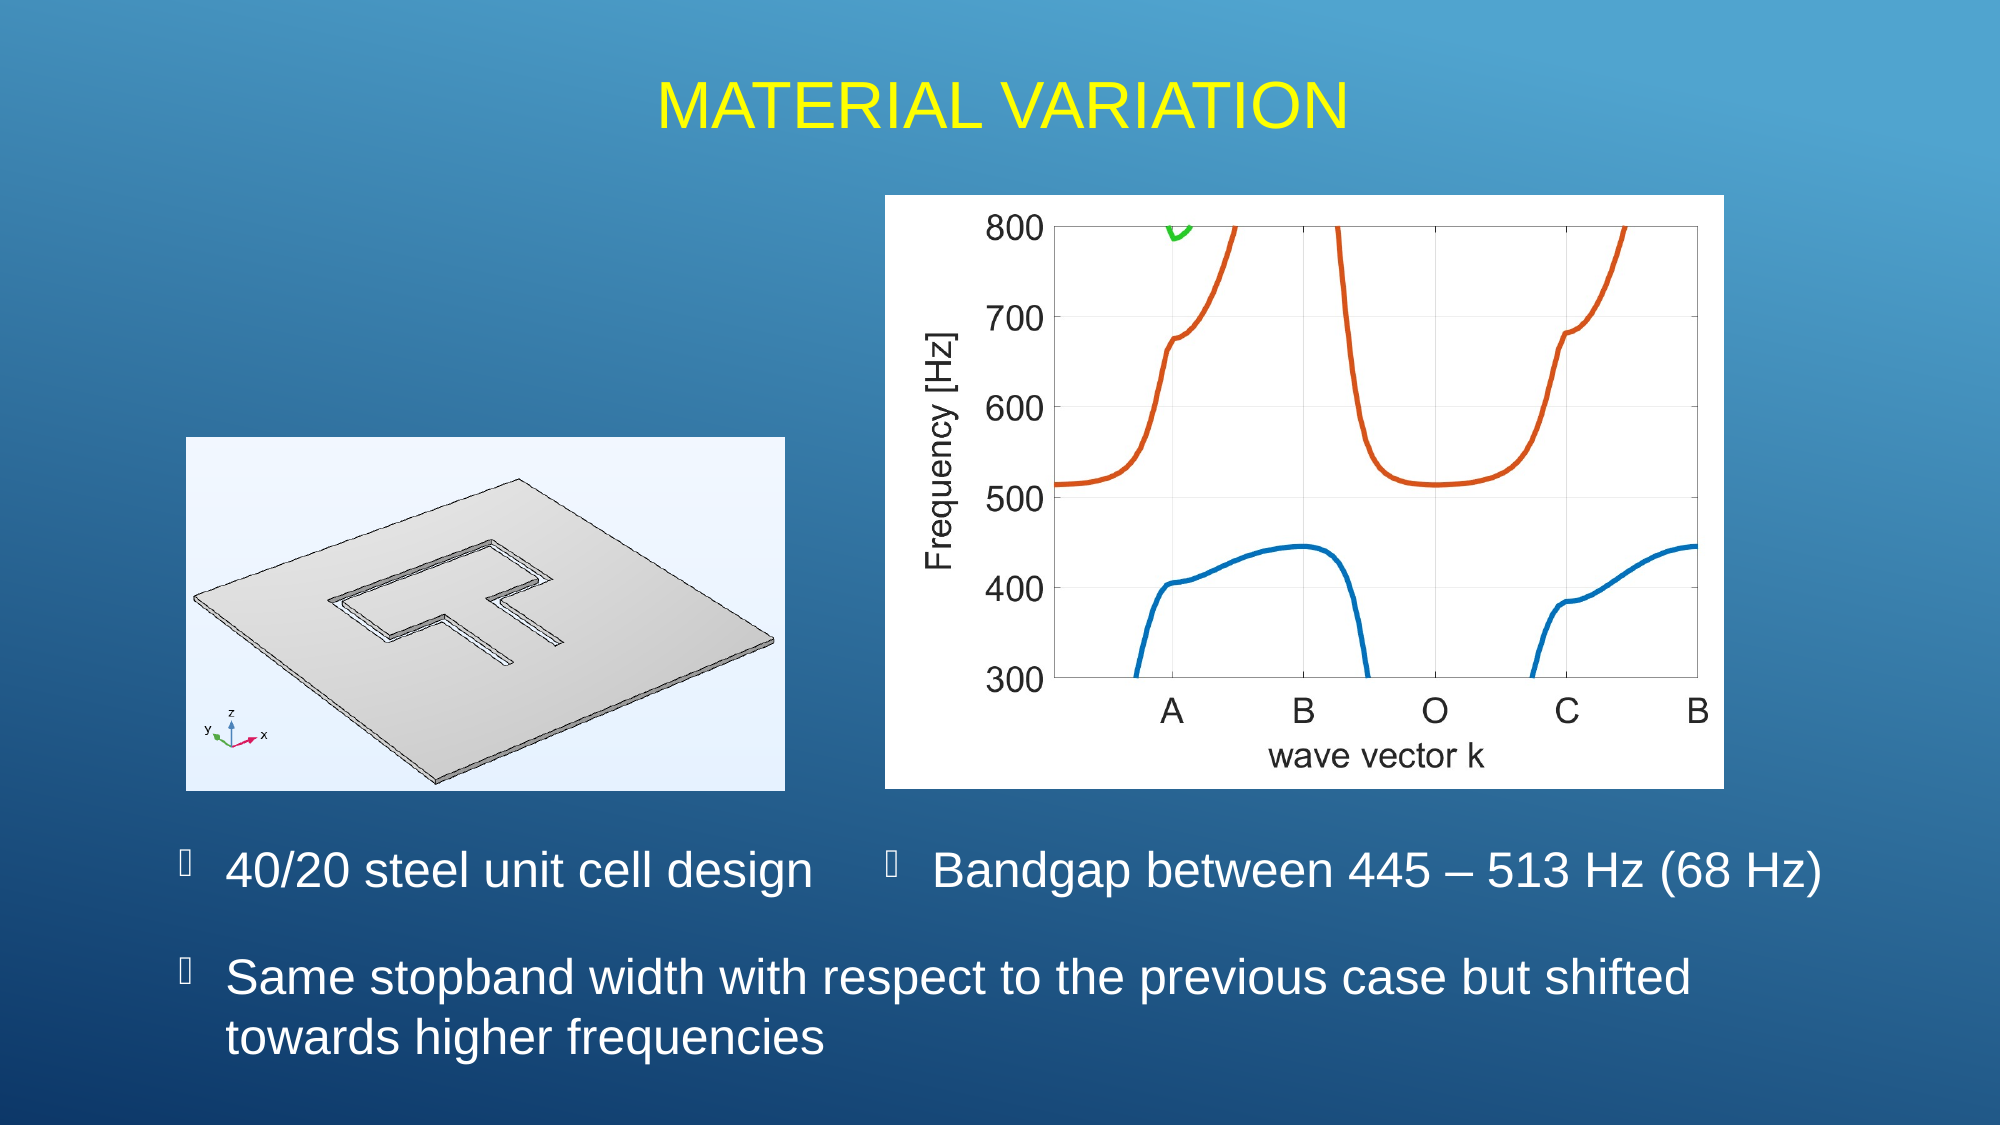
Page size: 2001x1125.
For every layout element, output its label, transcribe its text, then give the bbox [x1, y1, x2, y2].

text_box Same stopband width with respect to the previous case but shifted towards higher frequencies [163, 913, 1849, 1096]
title Material variation [641, 26, 1372, 178]
text_box Bandgap between 445 – 513 Hz (68 Hz) [869, 806, 1926, 930]
picture [186, 437, 785, 807]
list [884, 195, 1724, 789]
text_box 40/20 steel unit cell design [163, 817, 869, 913]
